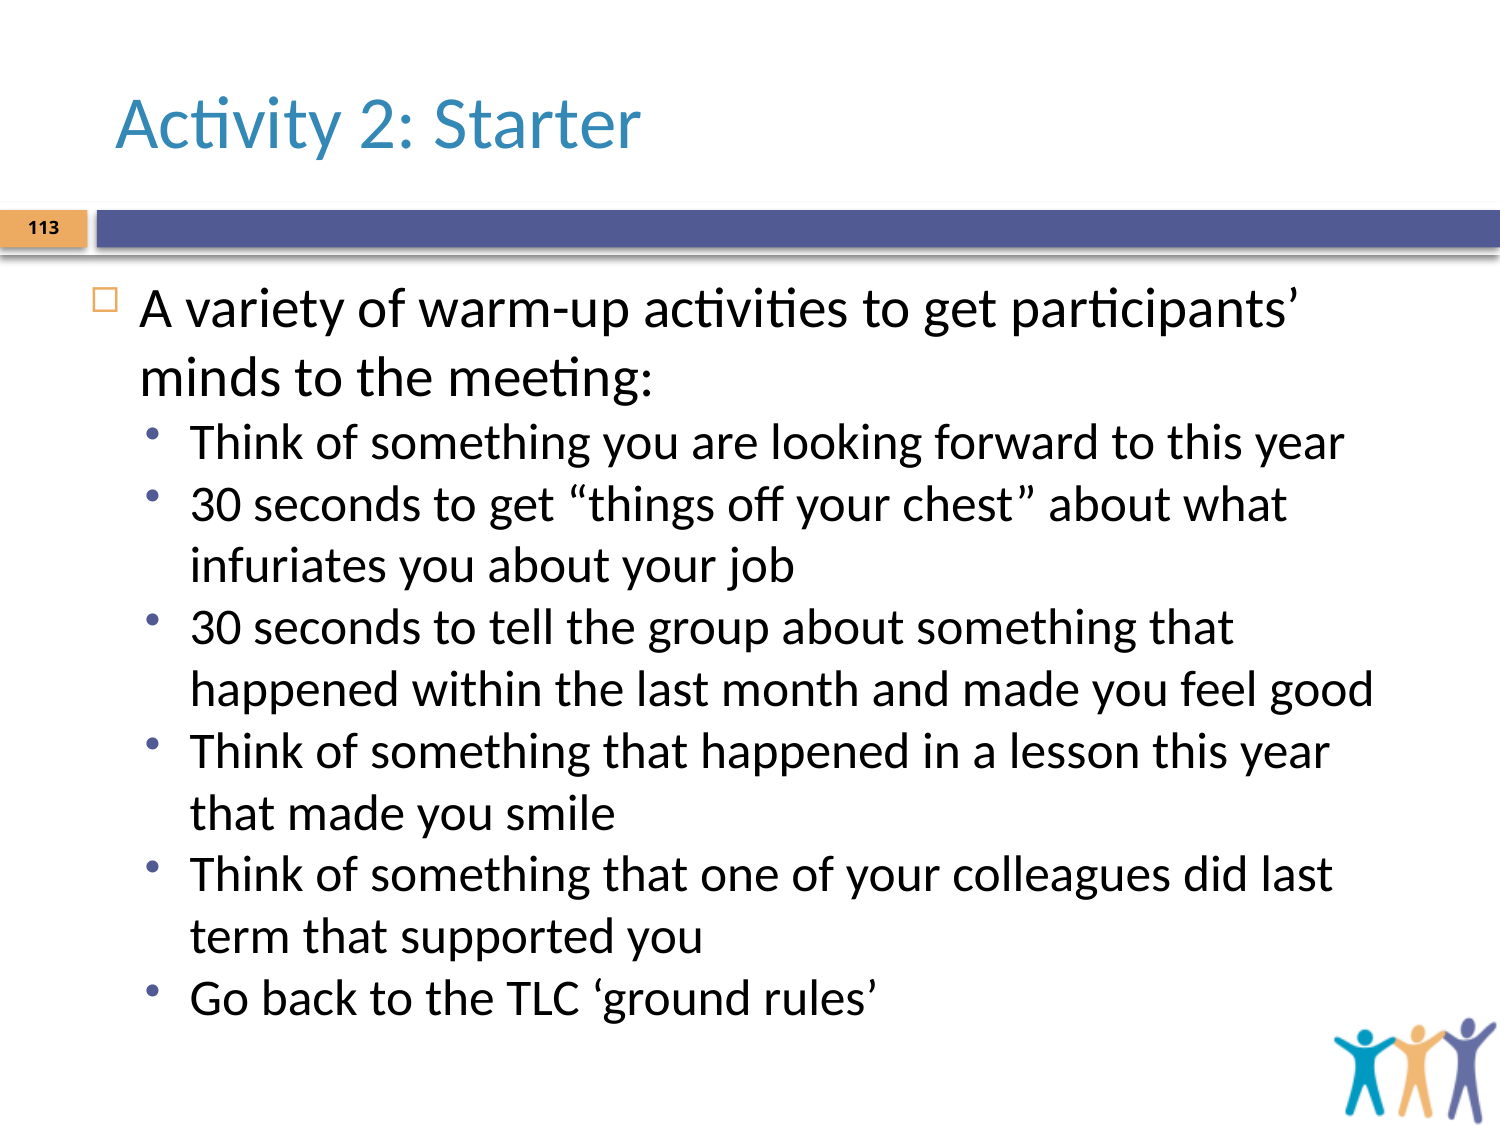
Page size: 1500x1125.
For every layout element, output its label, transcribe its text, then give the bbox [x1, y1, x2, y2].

slide_number 113 [0, 208, 88, 249]
list A variety of warm-up activities to get participants’ minds to the meeting: Think of something you are looking forward to this year 30 seconds to get “things off your chest” about what infuriates you about your job 30 seconds to tell the group about something that happened within the last month and made you feel good Think of something that happened in a lesson this year that made you smile Think of something that one of your colleagues did last term that supported you Go back to the TLC ‘ground rules’ [75, 262, 1425, 1125]
title Activity 2: Starter [100, 37, 1438, 200]
